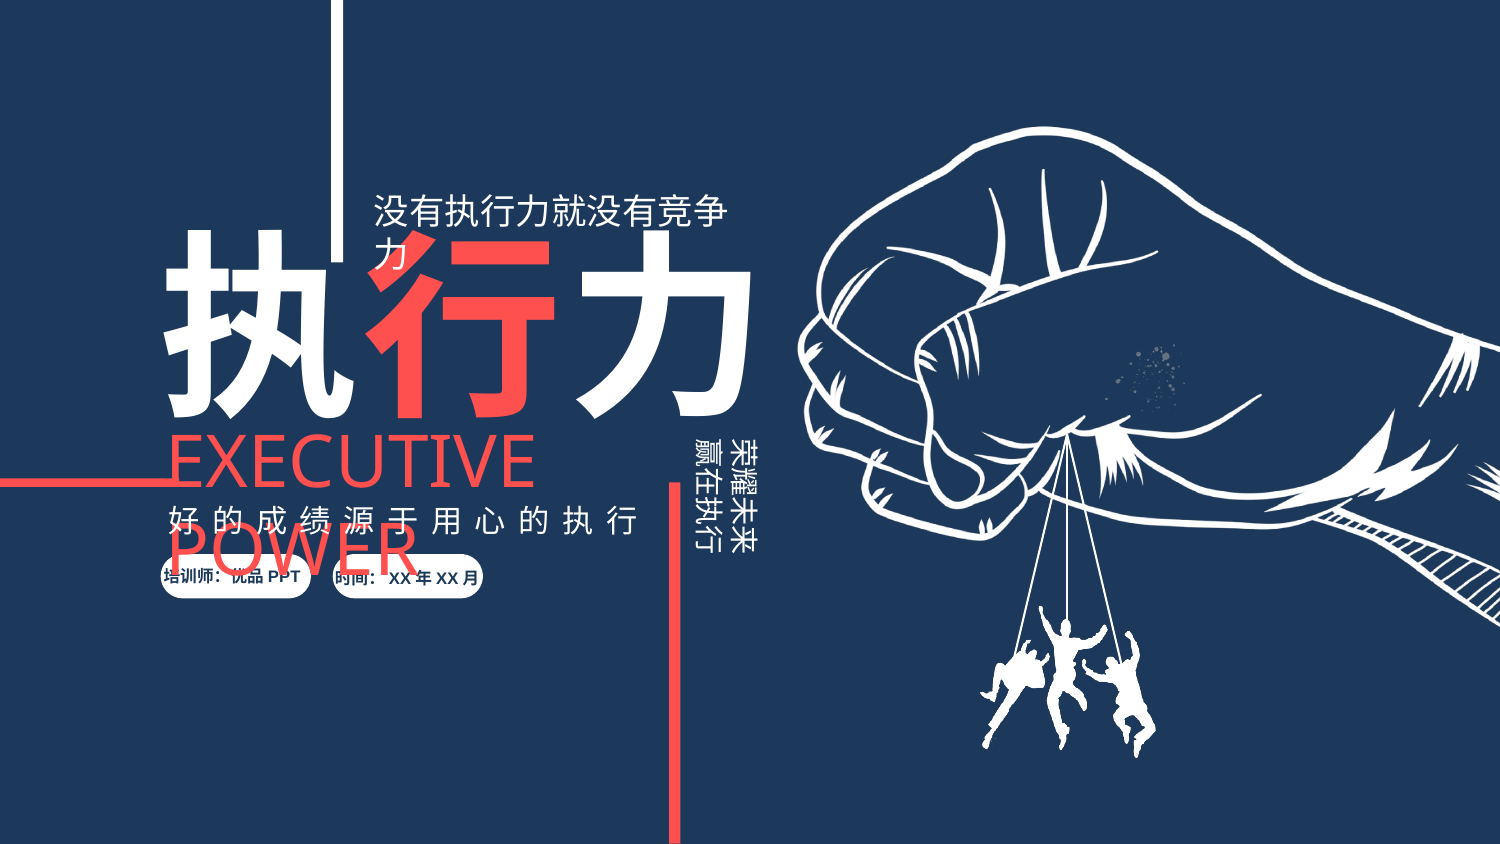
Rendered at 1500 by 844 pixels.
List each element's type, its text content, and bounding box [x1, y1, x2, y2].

text_box 荣耀未来 赢在执行 [669, 423, 771, 557]
text_box [0, 477, 180, 488]
text_box [330, 0, 344, 263]
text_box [149, 554, 315, 599]
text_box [327, 554, 487, 599]
text_box 好的成绩源于用心的执行 [157, 495, 671, 545]
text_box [970, 434, 1164, 766]
text_box 没有执行力就没有竞争力 [362, 183, 774, 280]
text_box [668, 545, 681, 844]
text_box 执行力 [146, 195, 774, 447]
text_box EXECUTIVE POWER [153, 409, 717, 596]
picture [774, 109, 1500, 710]
